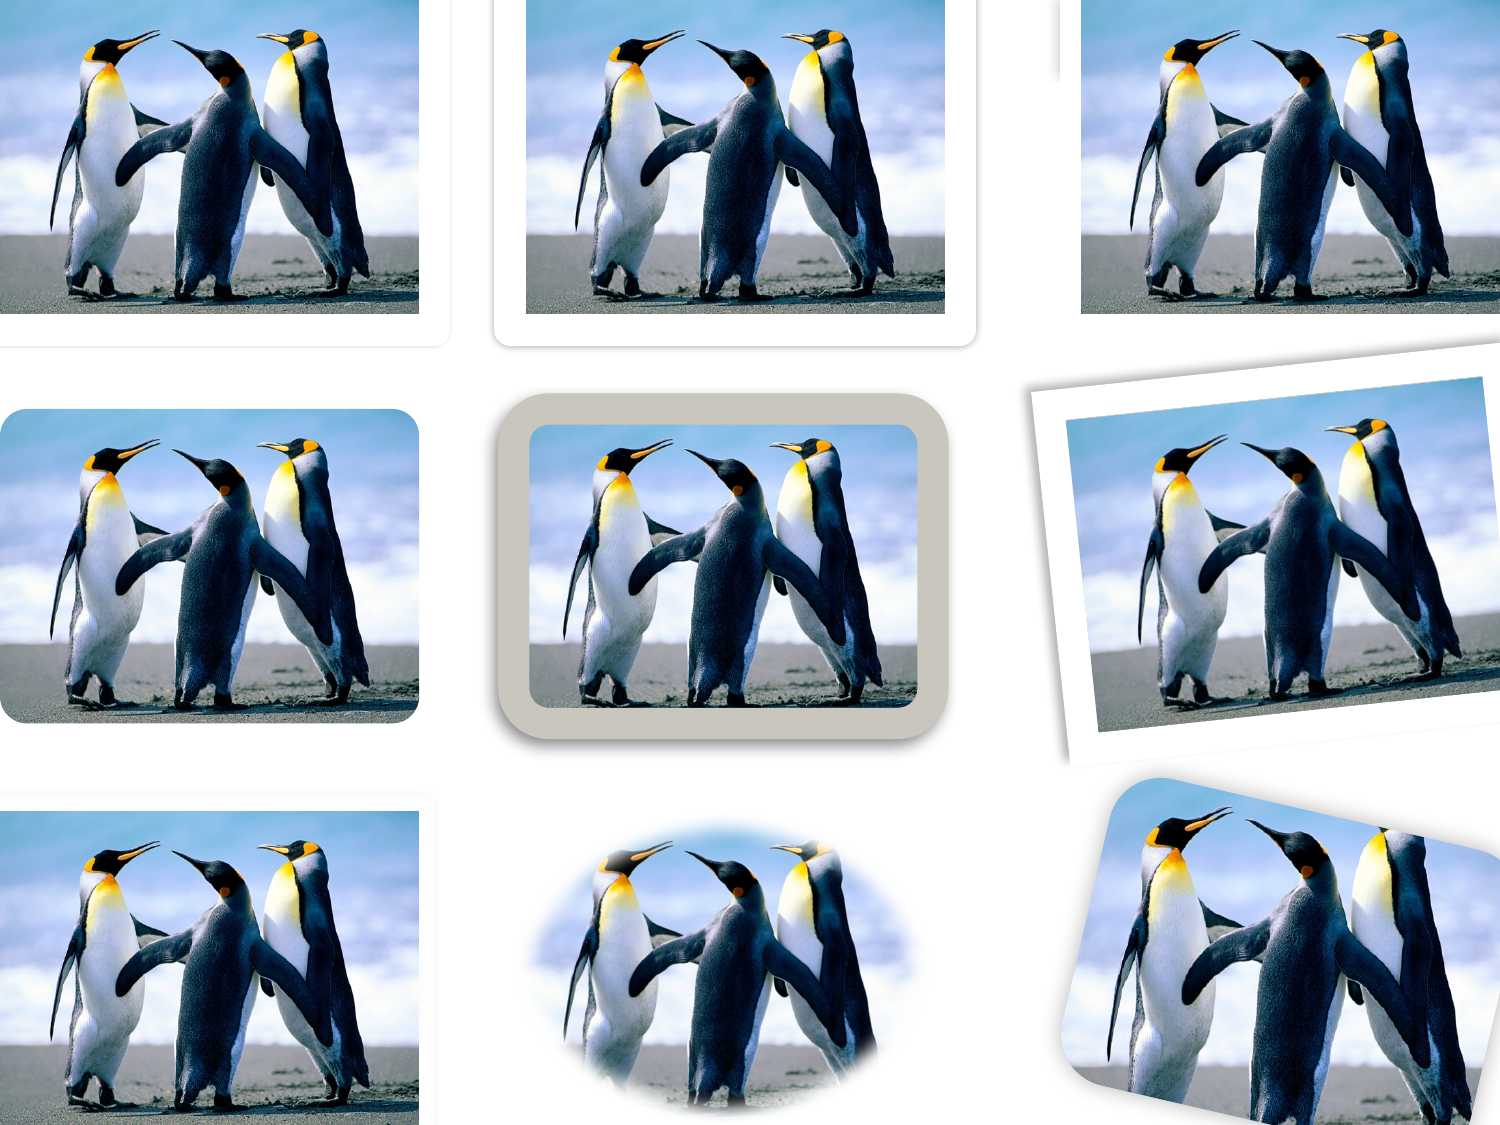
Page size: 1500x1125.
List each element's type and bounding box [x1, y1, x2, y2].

picture [525, 0, 946, 315]
picture [513, 810, 934, 1125]
picture [1080, 0, 1500, 315]
picture [0, 408, 420, 724]
picture [1061, 777, 1500, 1125]
picture [1066, 377, 1500, 732]
picture [0, 810, 420, 1125]
picture [0, 0, 420, 315]
picture [513, 408, 934, 724]
